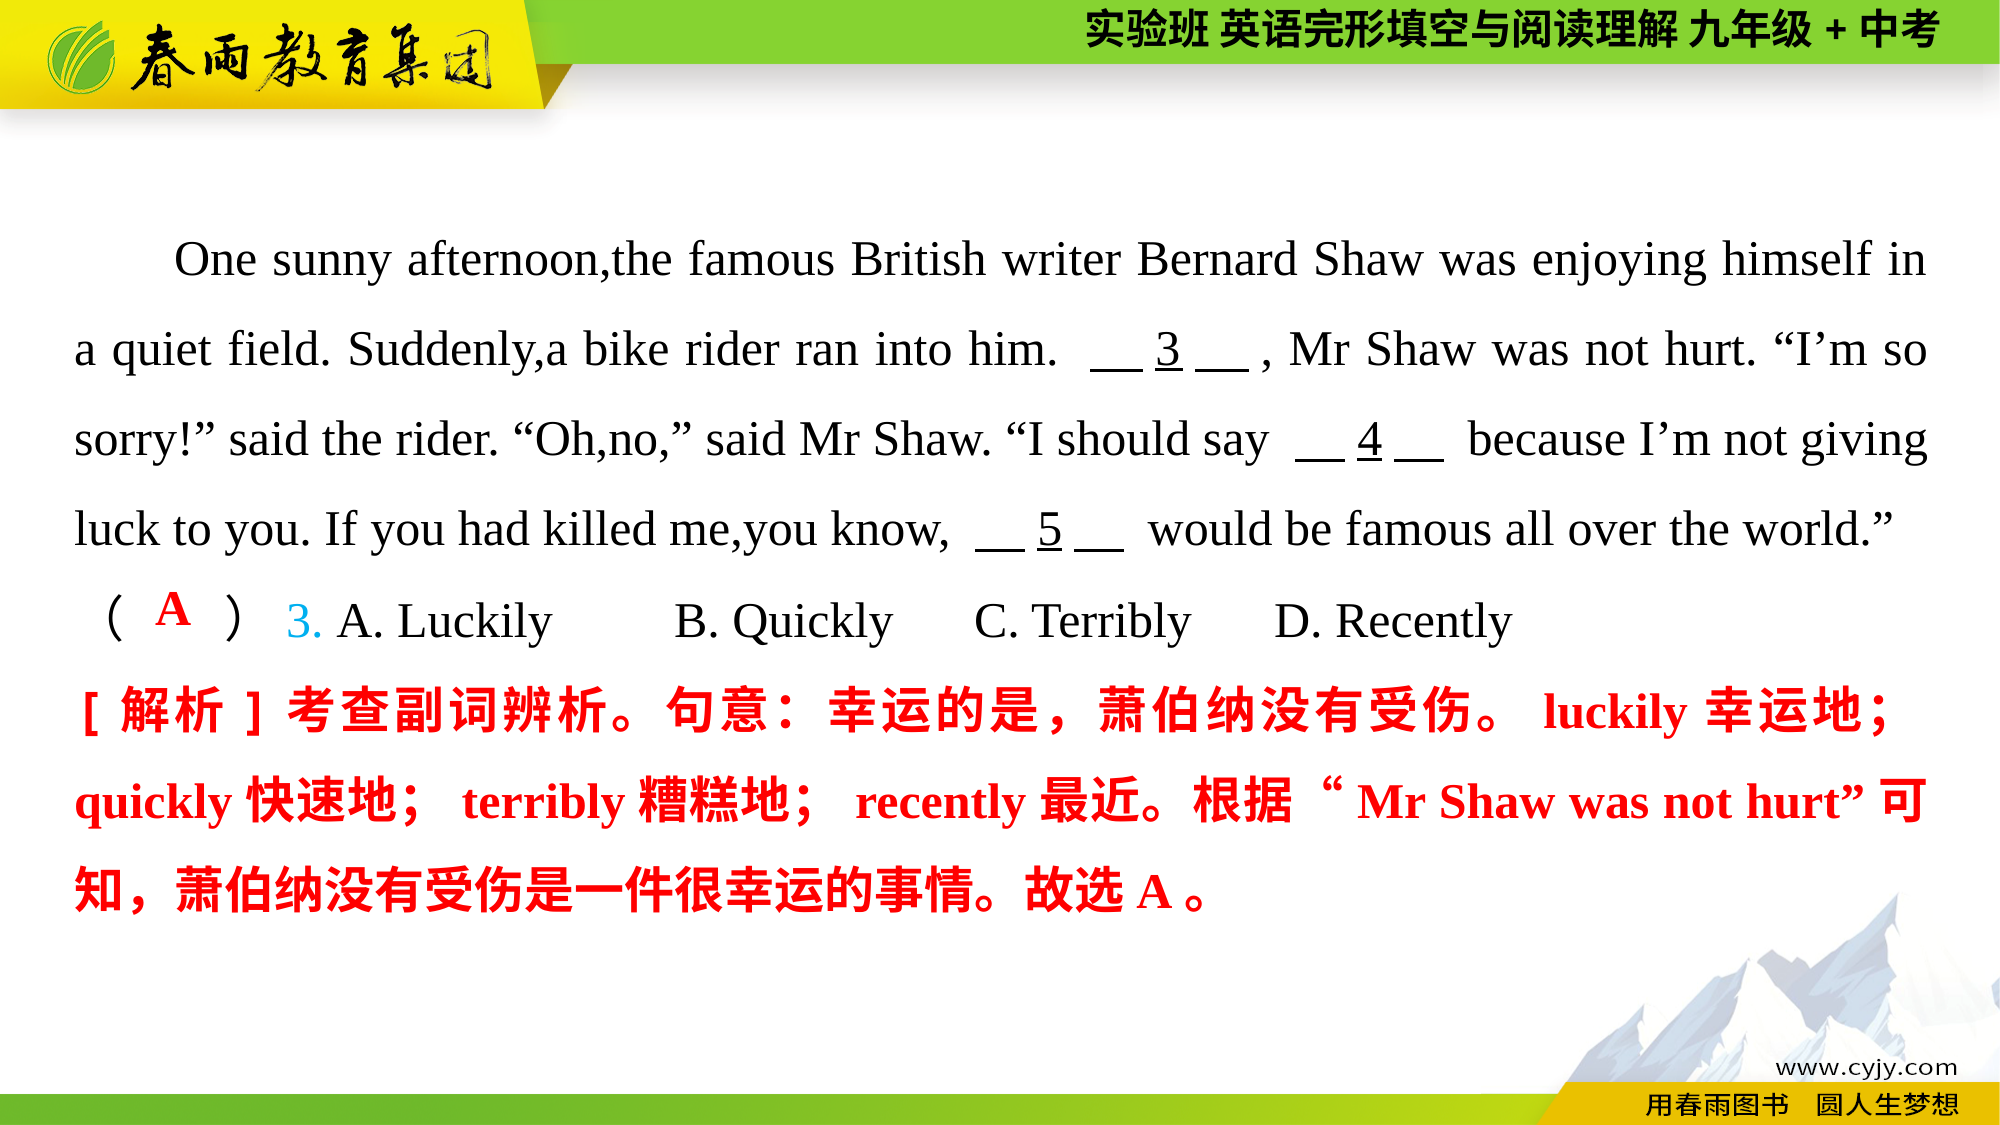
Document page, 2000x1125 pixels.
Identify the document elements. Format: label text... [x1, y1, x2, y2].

text_box （ ）3. A. Luckily B. Quickly C. Terribly D. Recently [59, 549, 1944, 655]
list One sunny afternoon,the famous British writer Bernard Shaw was enjoying himself in a quiet field. Suddenly,a bike rider ran into him. 3 , Mr Shaw was not hurt. “I’m so sorry!” said the rider. “Oh,no,” said Mr Shaw. “I should say 4 because I’m not giving luck to you. If you had killed me,you know, 5 would be famous all over the world.” [59, 187, 1944, 549]
text_box A [140, 568, 206, 643]
picture [0, 0, 2000, 1125]
text_box [解析]考查副词辨析。句意：幸运的是，萧伯纳没有受伤。luckily幸运地；quickly快速地；terribly糟糕地；recently最近。根据“Mr Shaw was not hurt”可知，萧伯纳没有受伤是一件很幸运的事情。故选A。 [59, 655, 1944, 926]
